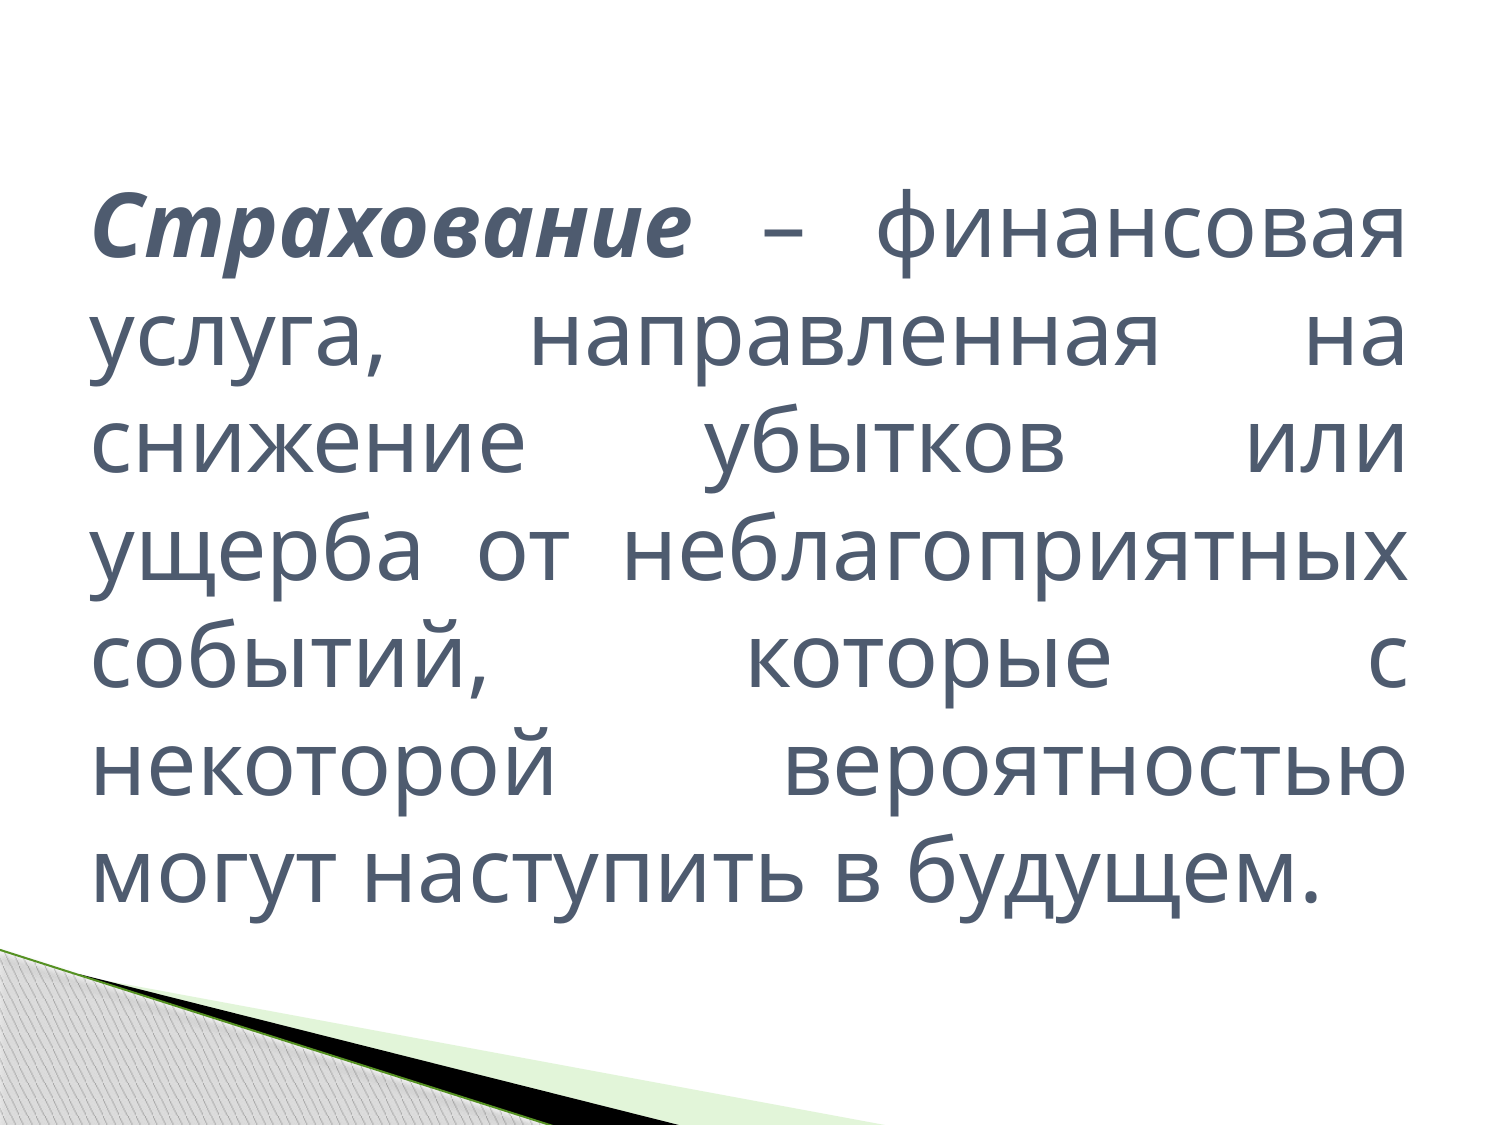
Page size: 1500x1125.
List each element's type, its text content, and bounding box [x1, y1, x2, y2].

title Страхование – финансовая услуга, направленная на снижение убытков или ущерба от неблагоприятных событий, которые с некоторой вероятностью могут наступить в будущем. [75, 160, 1425, 905]
